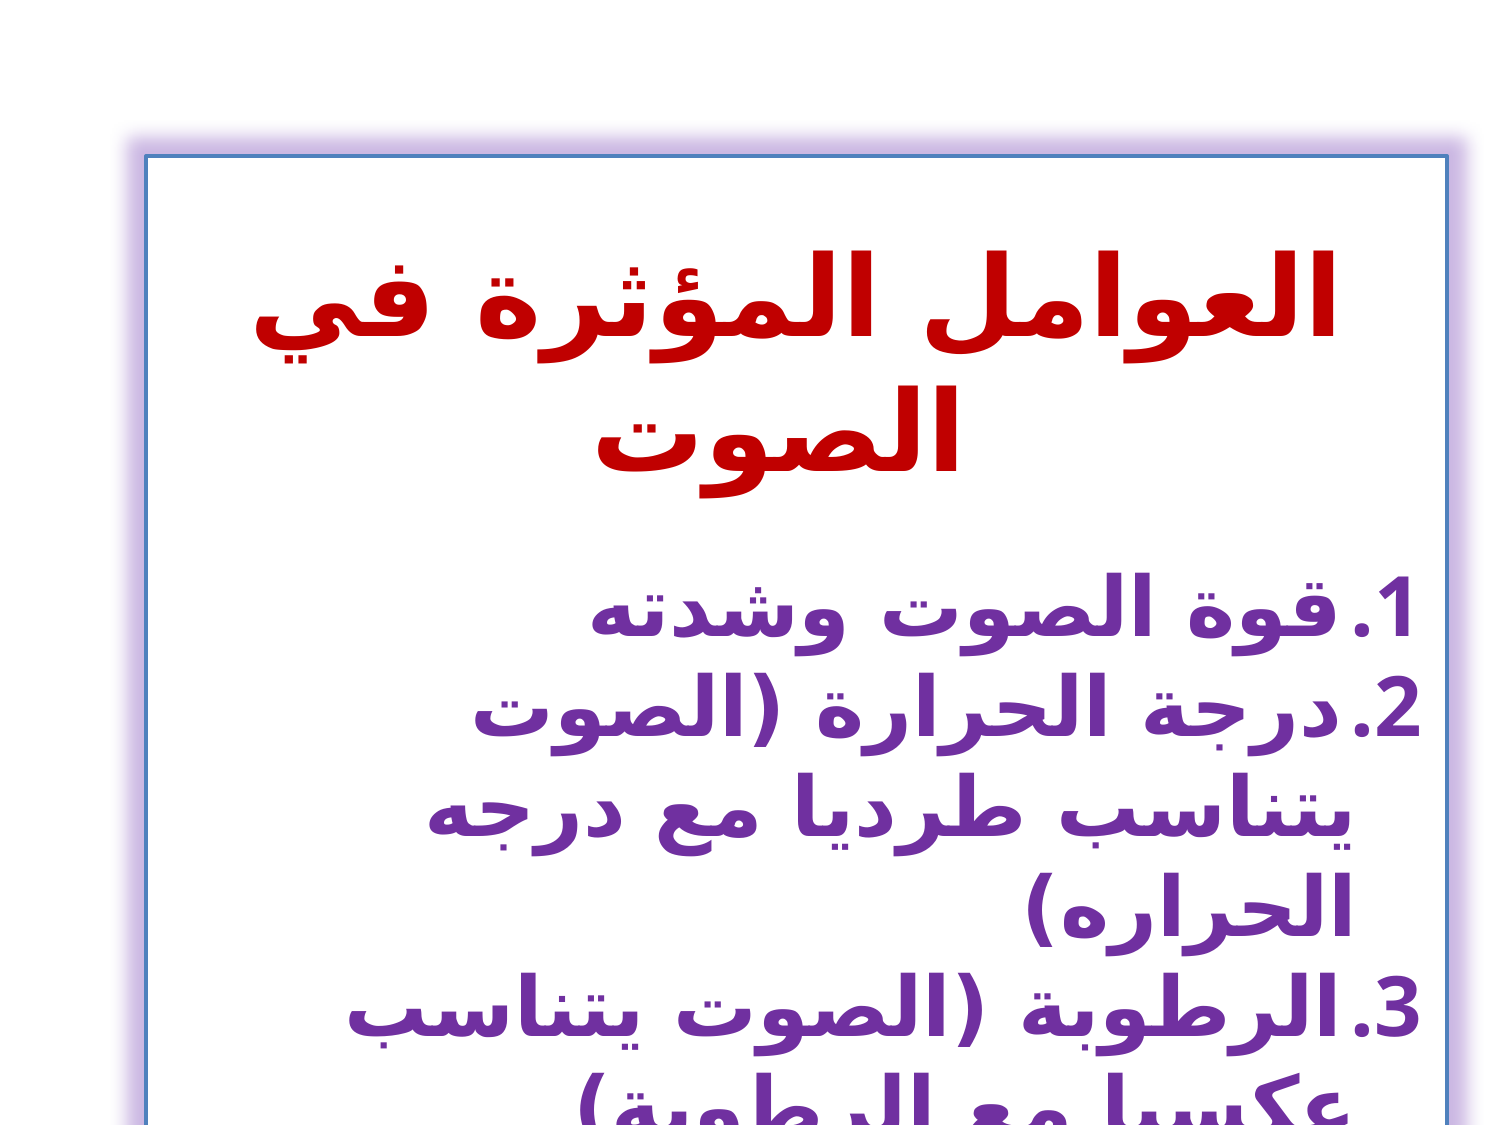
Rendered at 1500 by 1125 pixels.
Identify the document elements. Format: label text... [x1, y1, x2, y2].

text_box العوامل المؤثرة في الصوت قوة الصوت وشدته درجة الحرارة (الصوت يتناسب طرديا مع درجه الحراره) الرطوبة (الصوت يتناسب عكسيا مع الرطوبة) نوع الوسيط الذي ينتقل فيه الصوت (الطرق على الطاولة) [144, 154, 1449, 1125]
